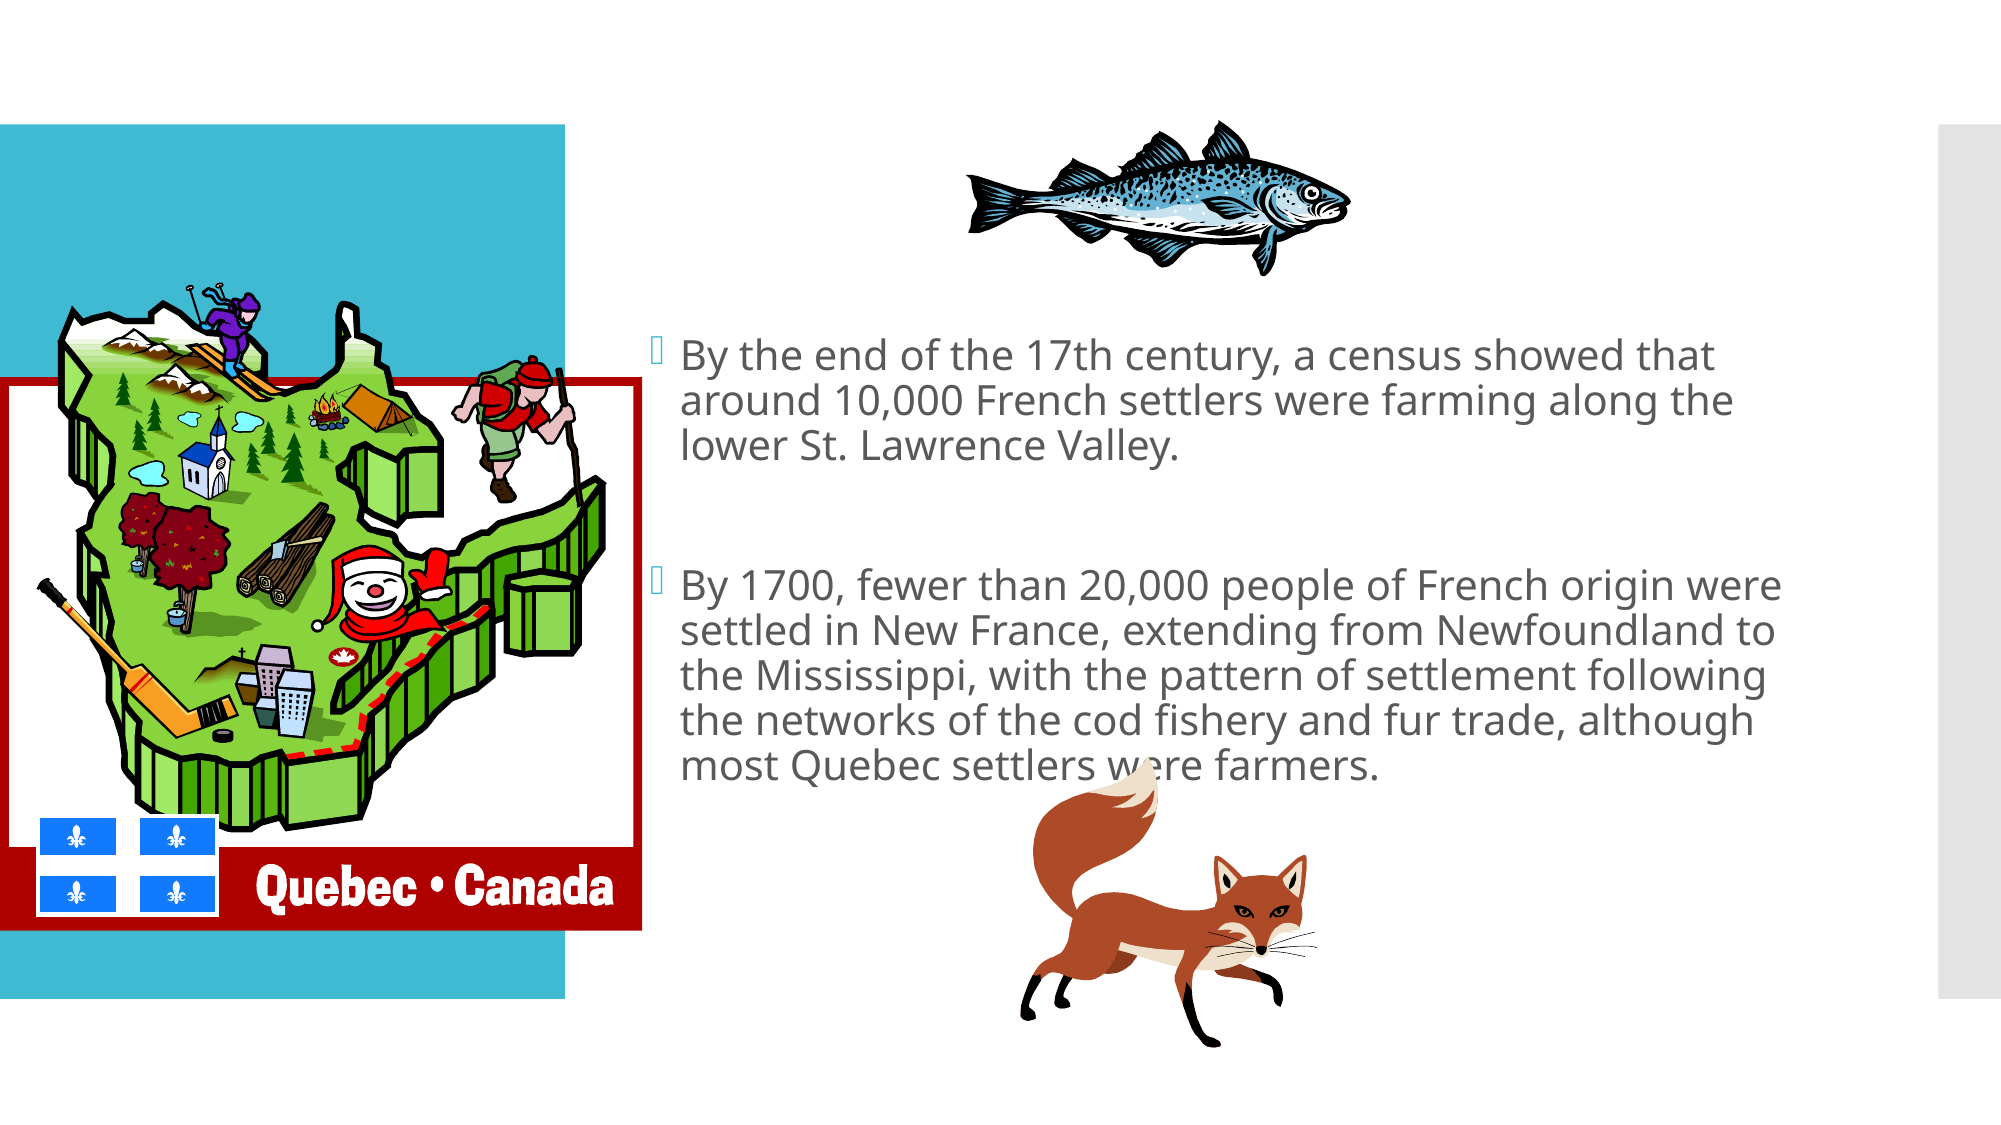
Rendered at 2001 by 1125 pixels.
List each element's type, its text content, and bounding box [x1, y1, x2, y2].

picture [965, 119, 1352, 277]
picture [1020, 756, 1318, 1049]
list By the end of the 17th century, a census showed that around 10,000 French settlers were farming along the lower St. Lawrence Valley. By 1700, fewer than 20,000 people of French origin were settled in New France, extending from Newfoundland to the Mississippi, with the pattern of settlement following the networks of the cod fishery and fur trade, although most Quebec settlers were farmers. [634, 141, 1835, 982]
picture [0, 281, 643, 931]
